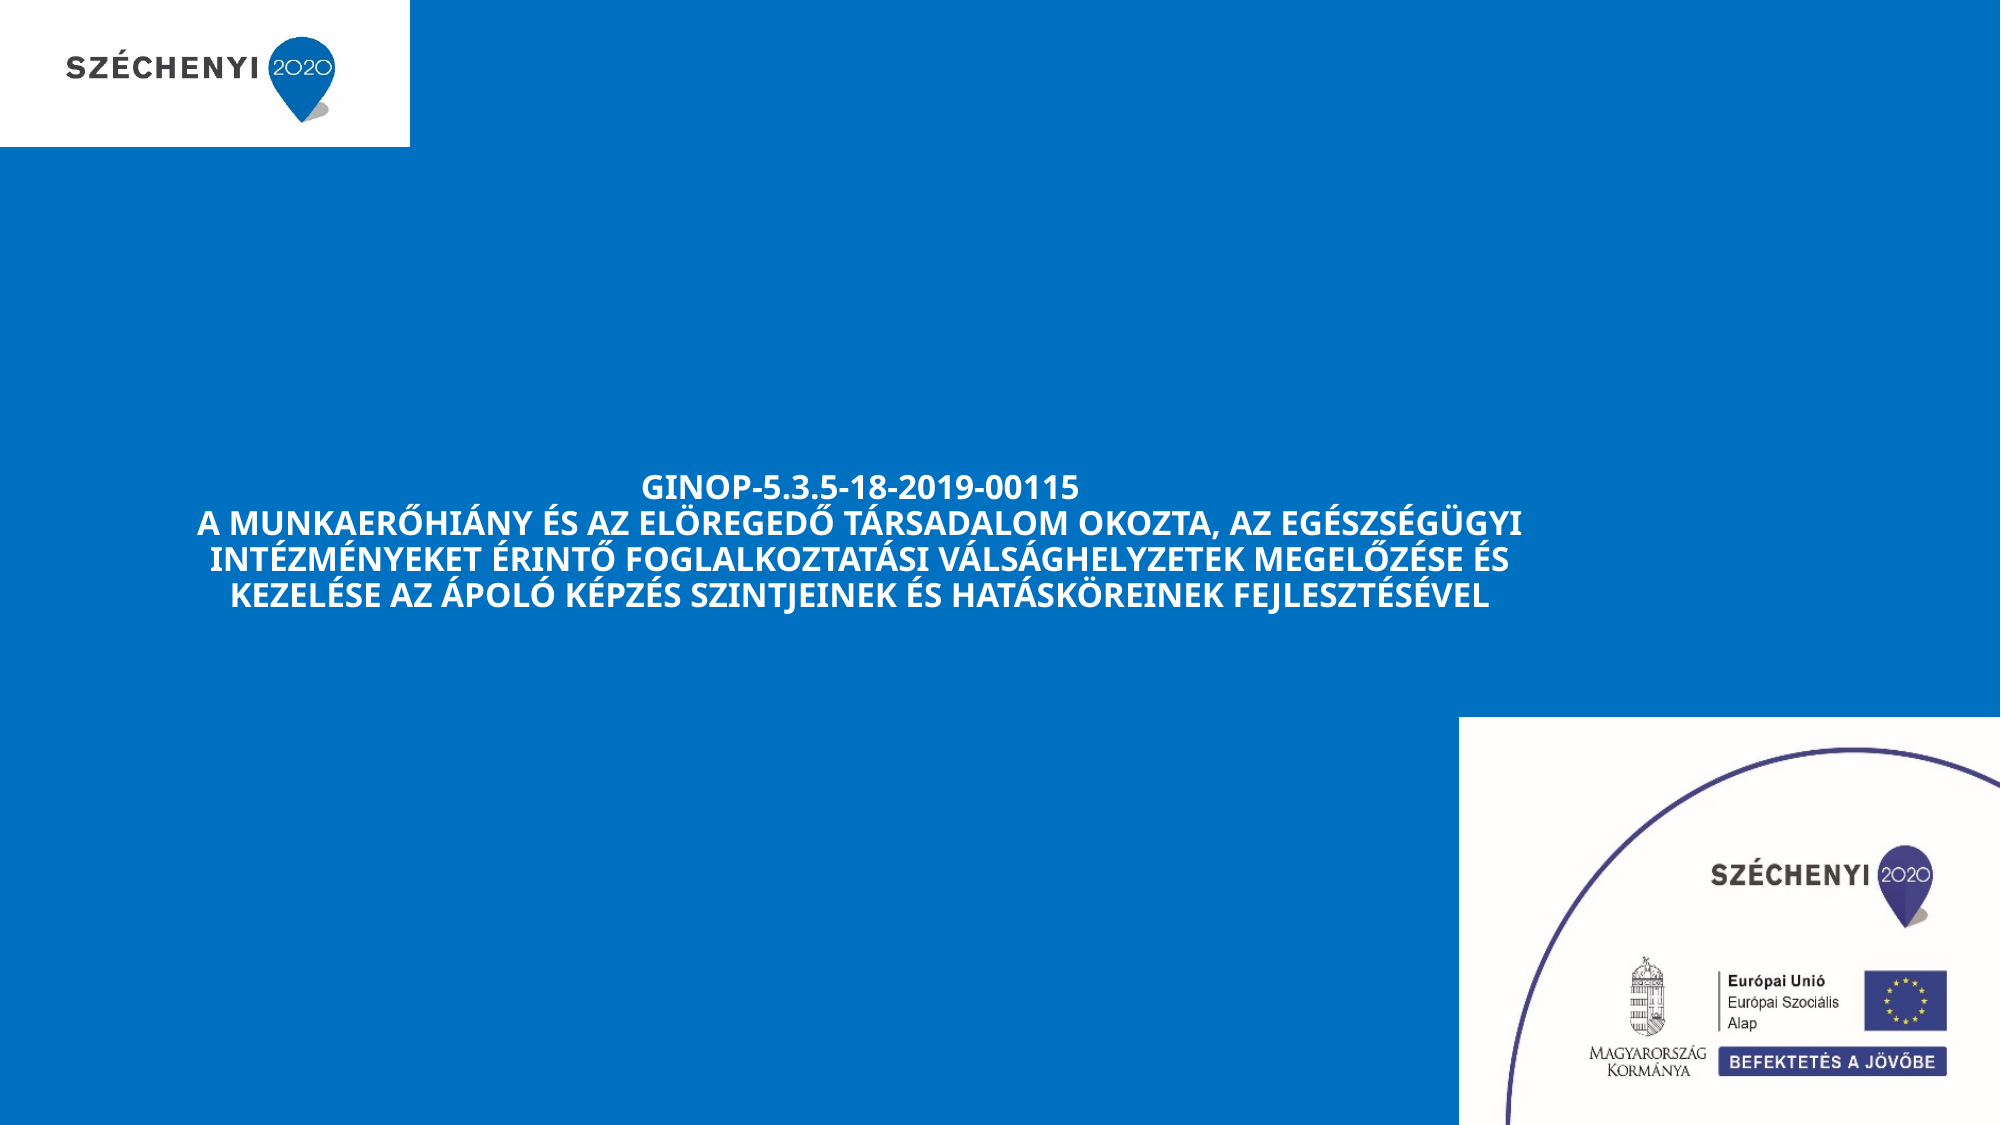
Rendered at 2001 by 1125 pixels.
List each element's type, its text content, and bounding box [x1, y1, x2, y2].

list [0, 0, 410, 148]
picture [1459, 716, 2000, 1125]
title GINOP-5.3.5-18-2019-00115 A munkaerőhiány és az elöregedő társadalom okozta, az egészségügyi intézményeket érintő foglalkoztatási válsághelyzetek megelőzése és kezelése az ápoló képzés szintjeinek és hatásköreinek fejlesztésével [160, 418, 1561, 667]
